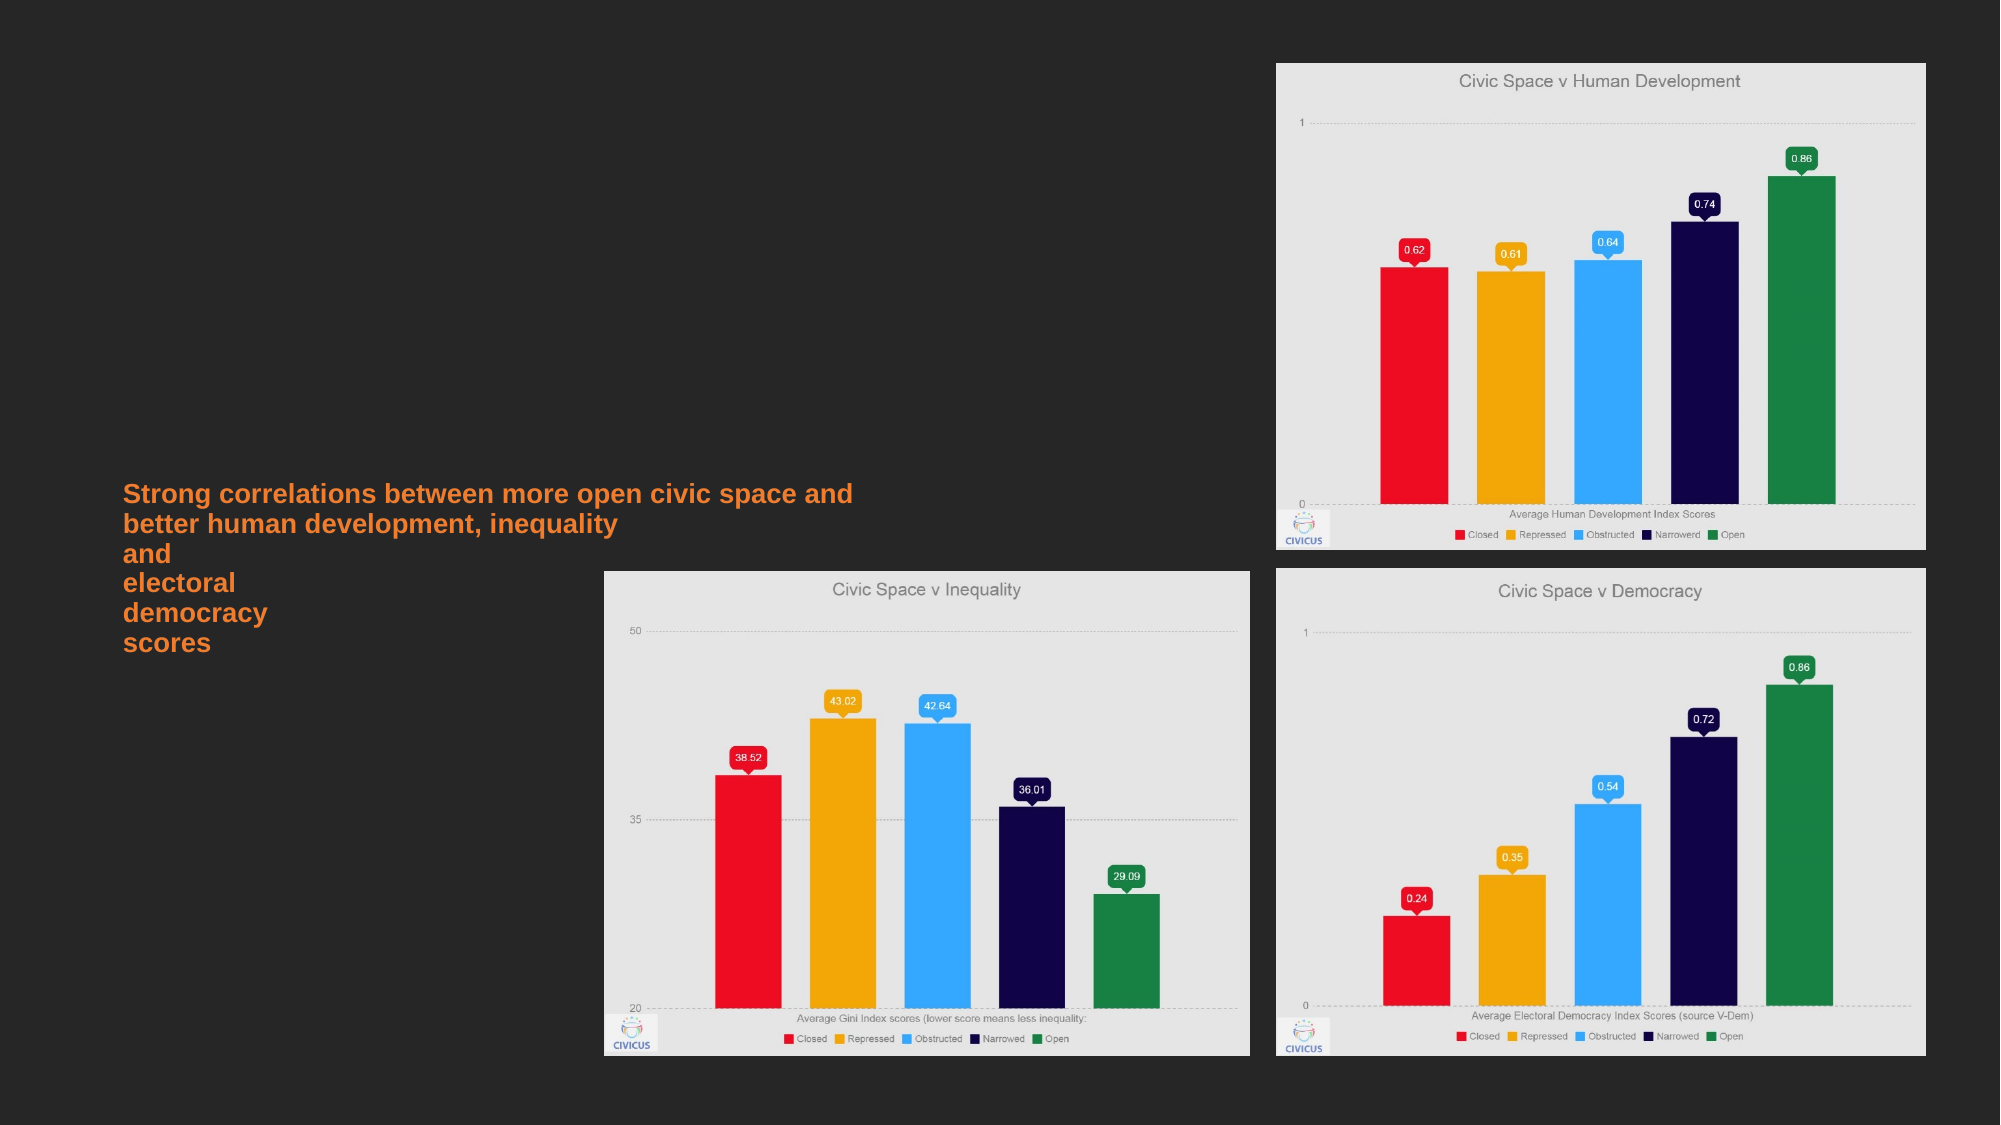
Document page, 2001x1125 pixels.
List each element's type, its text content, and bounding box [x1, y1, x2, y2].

title Strong correlations between more open civic space and better human development, inequality and electoral democracy scores [107, 471, 950, 667]
picture [604, 571, 1250, 1056]
picture [1276, 63, 1926, 551]
picture [1276, 568, 1926, 1056]
